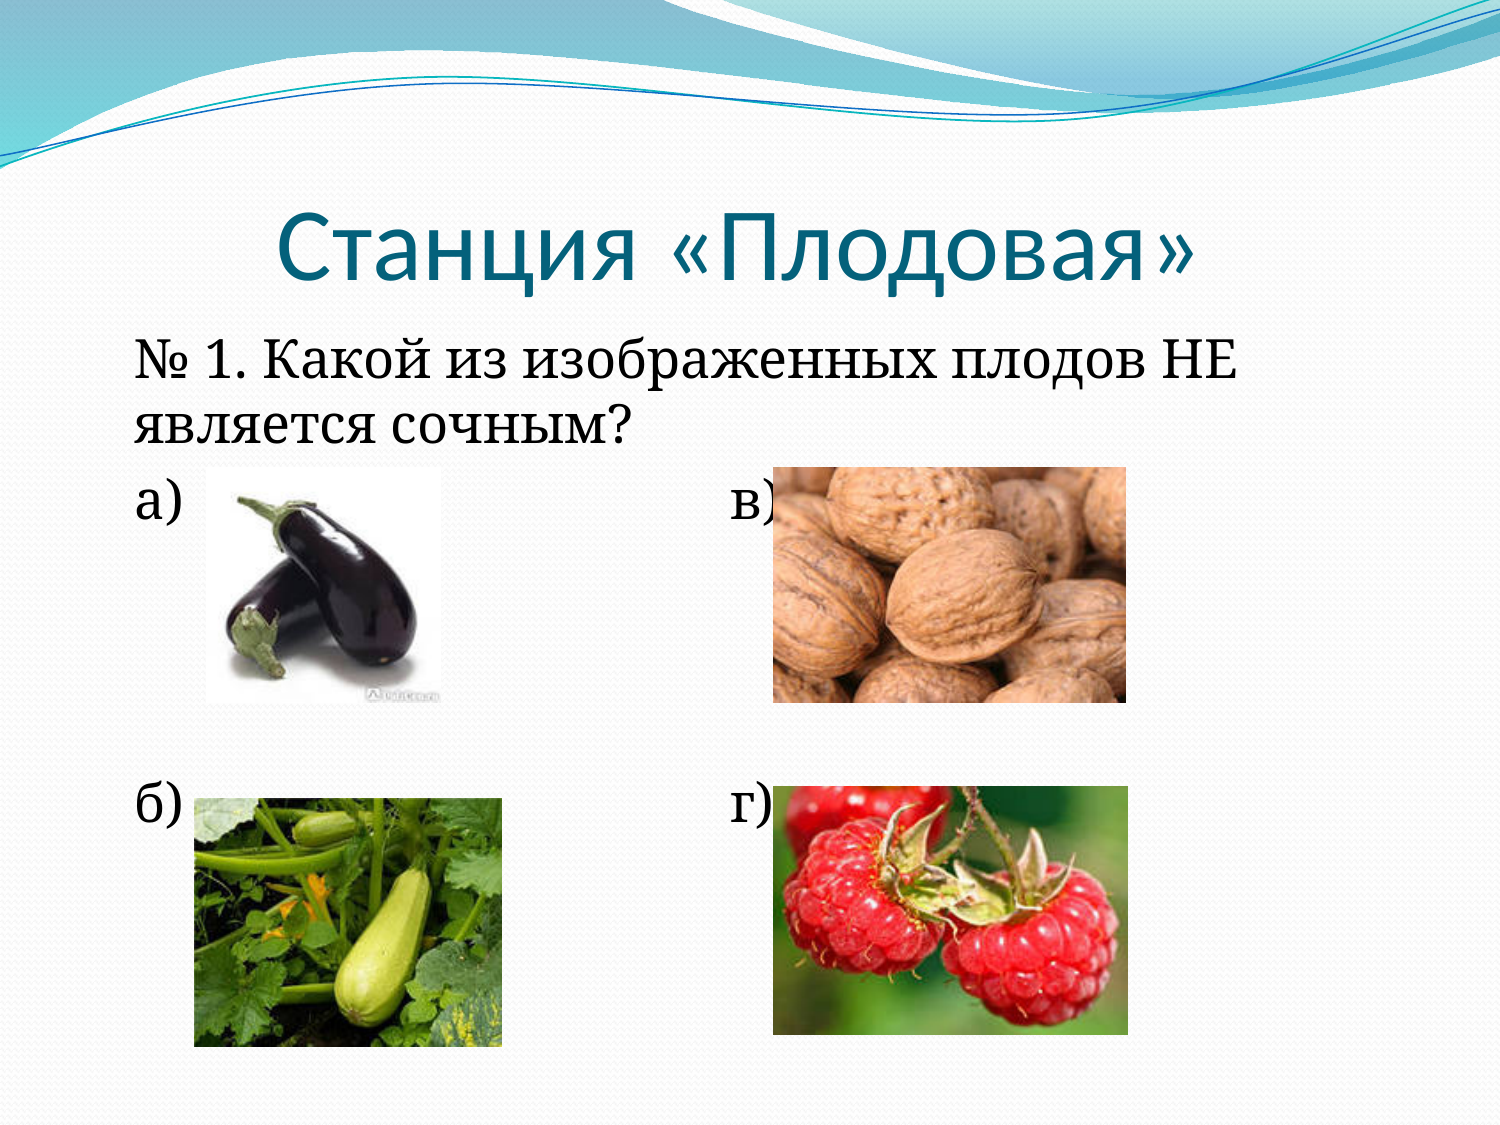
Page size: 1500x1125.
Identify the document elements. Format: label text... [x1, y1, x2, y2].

picture [206, 467, 442, 703]
picture [194, 798, 503, 1047]
title Станция «Плодовая» [64, 113, 1415, 302]
picture [773, 786, 1129, 1036]
picture [773, 467, 1126, 703]
list № 1. Какой из изображенных плодов НЕ является сочным? а) в) б) г) [75, 317, 1425, 1038]
